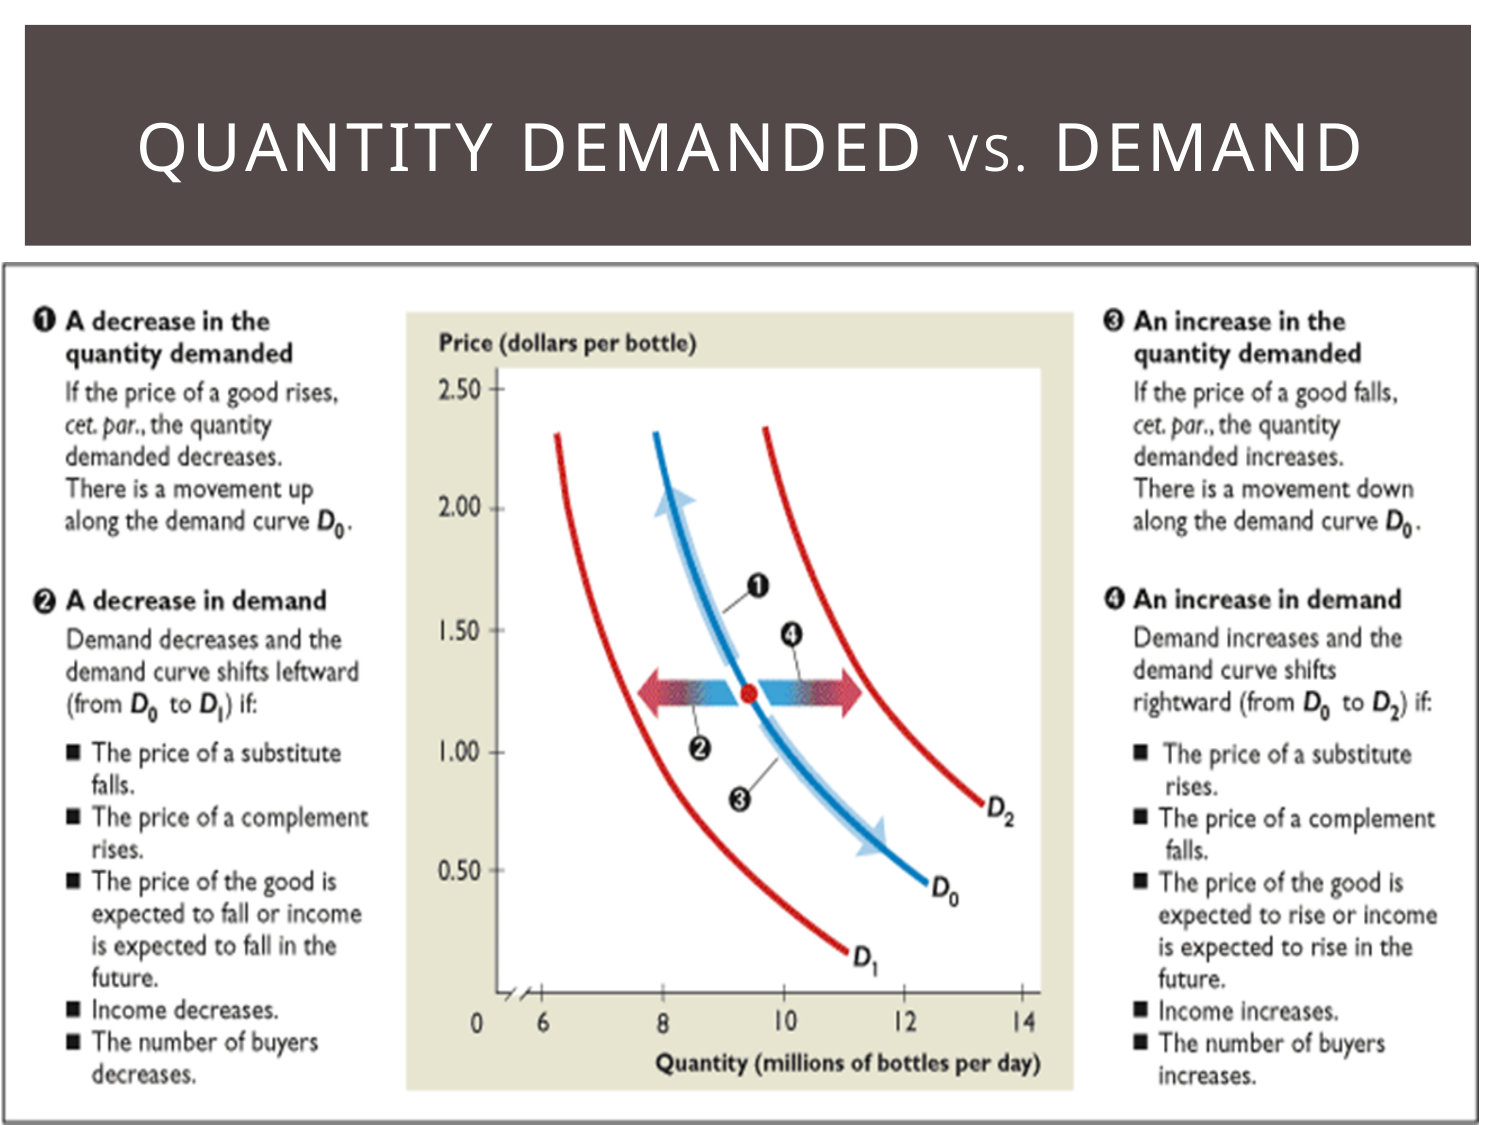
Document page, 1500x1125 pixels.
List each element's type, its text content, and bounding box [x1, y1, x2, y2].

title Quantity demanded vs. demand [62, 58, 1438, 232]
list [1, 262, 1480, 1125]
